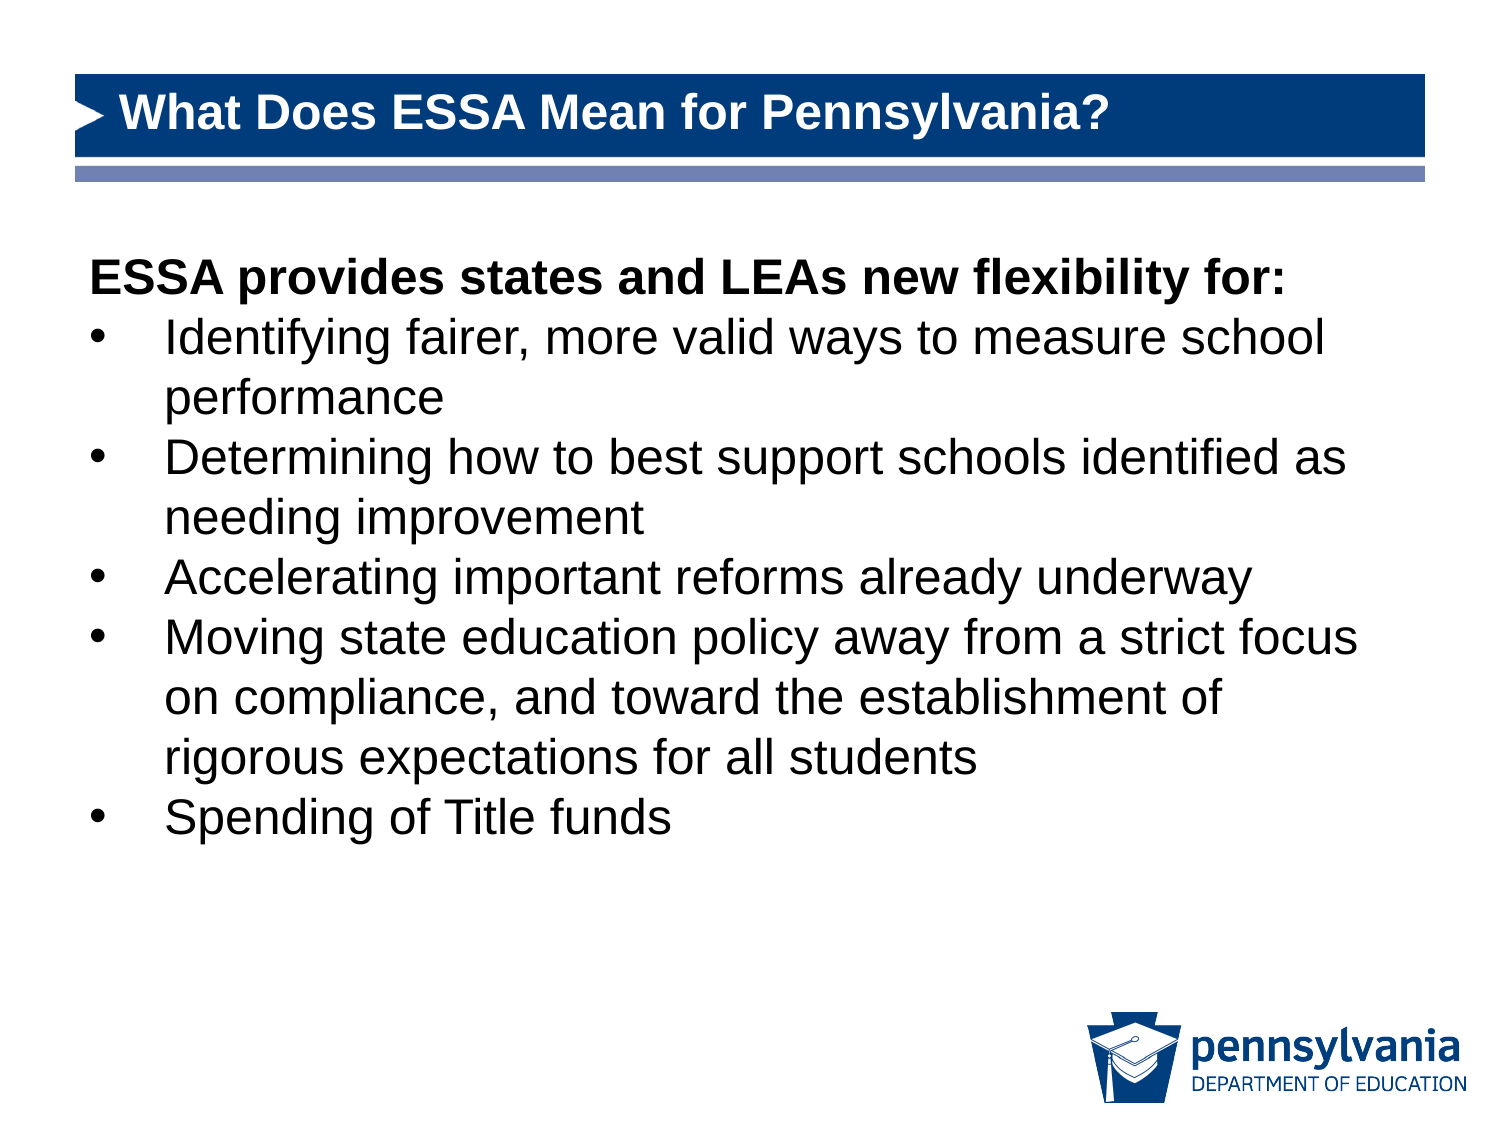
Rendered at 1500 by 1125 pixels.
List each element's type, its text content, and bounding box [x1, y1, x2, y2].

picture [1087, 1012, 1466, 1103]
list ESSA provides states and LEAs new flexibility for: Identifying fairer, more valid ways to measure school performance Determining how to best support schools identified as needing improvement Accelerating important reforms already underway Moving state education policy away from a strict focus on compliance, and toward the establishment of rigorous expectations for all students Spending of Title funds [74, 237, 1425, 1013]
picture [74, 74, 1426, 182]
